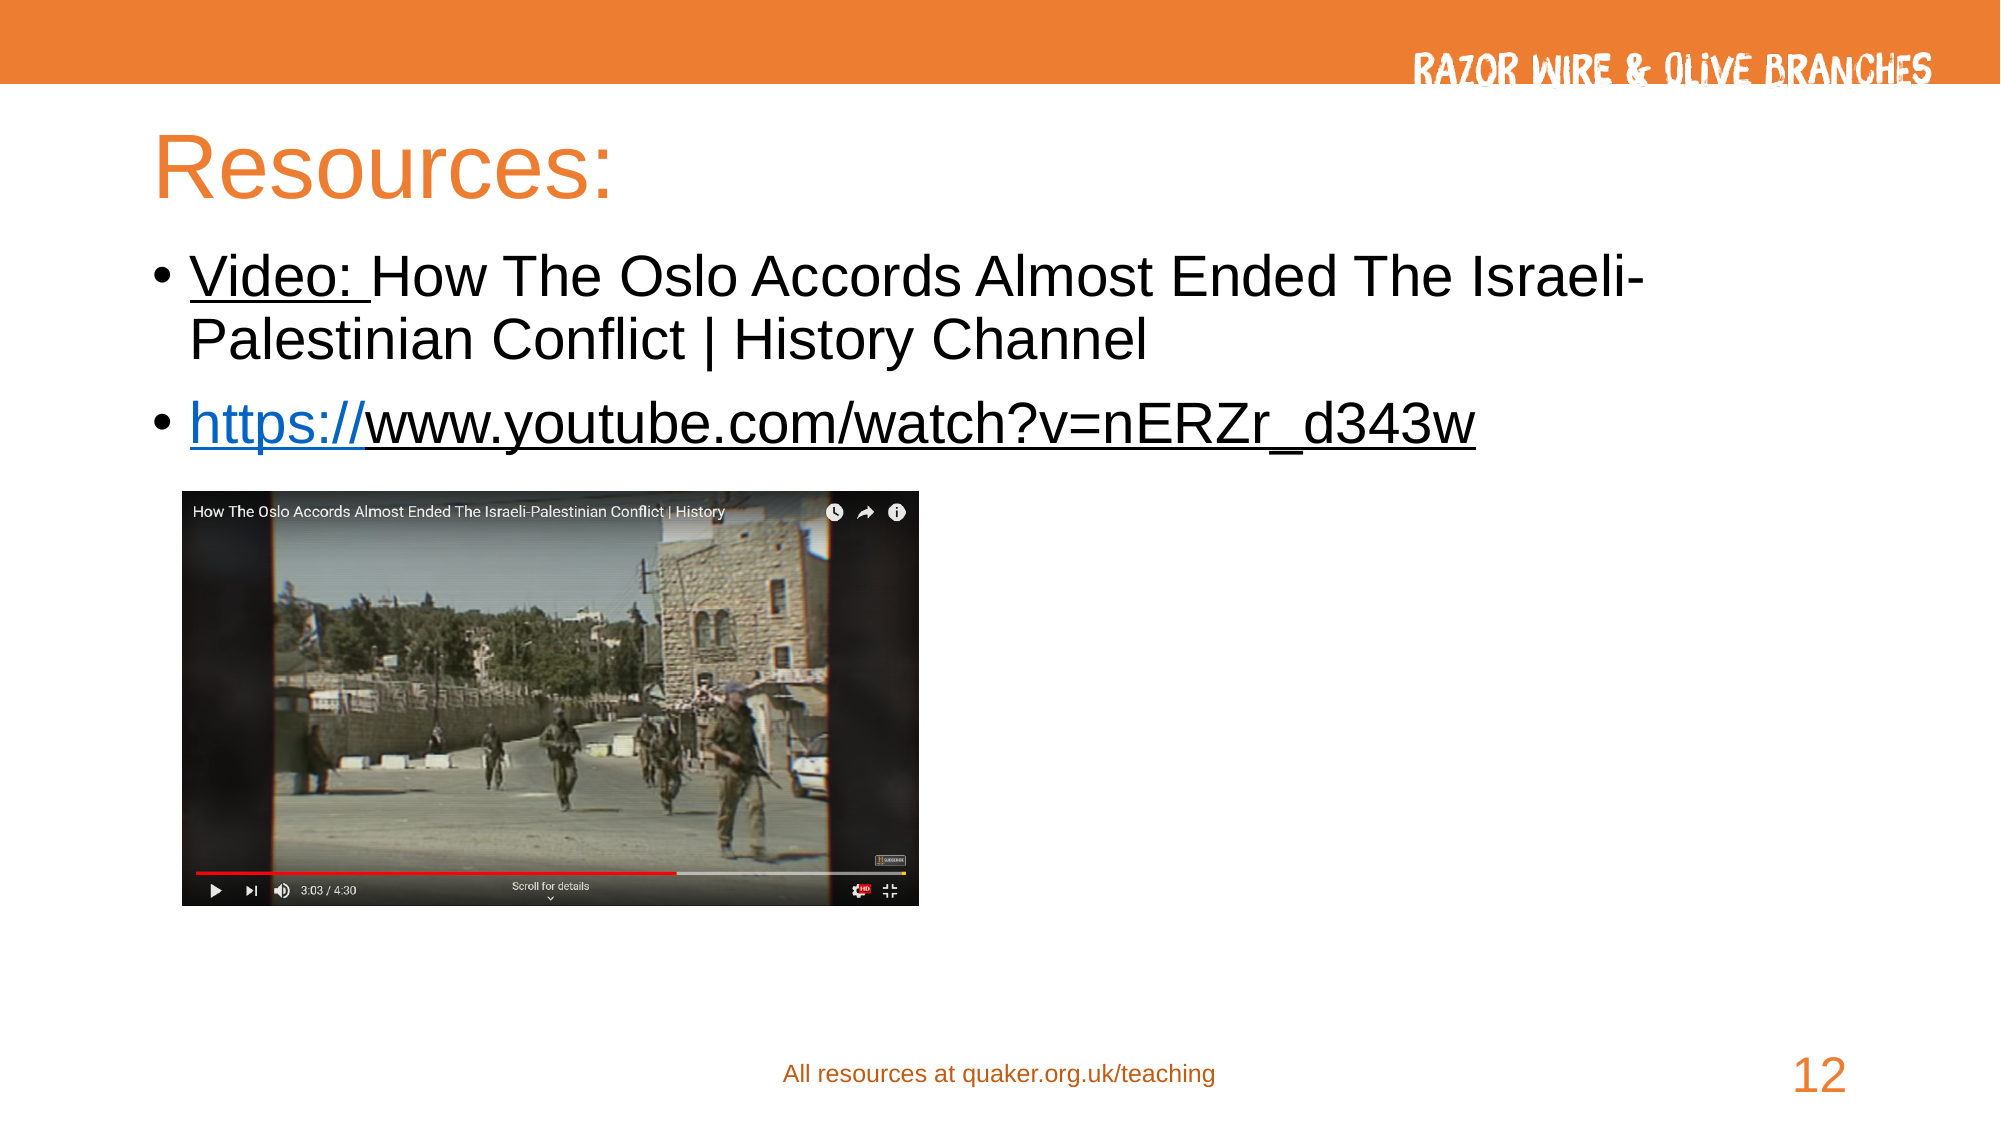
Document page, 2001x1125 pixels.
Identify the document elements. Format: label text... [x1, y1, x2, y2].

picture [1411, 49, 1935, 89]
title Resources: [137, 59, 1863, 239]
picture [182, 491, 919, 906]
list Video: How The Oslo Accords Almost Ended The Israeli-Palestinian Conflict | History Channel https://www.youtube.com/watch?v=nERZr_d343w [137, 239, 1863, 892]
slide_number 12 [1412, 1042, 1863, 1103]
footer All resources at quaker.org.uk/teaching [662, 1042, 1338, 1103]
